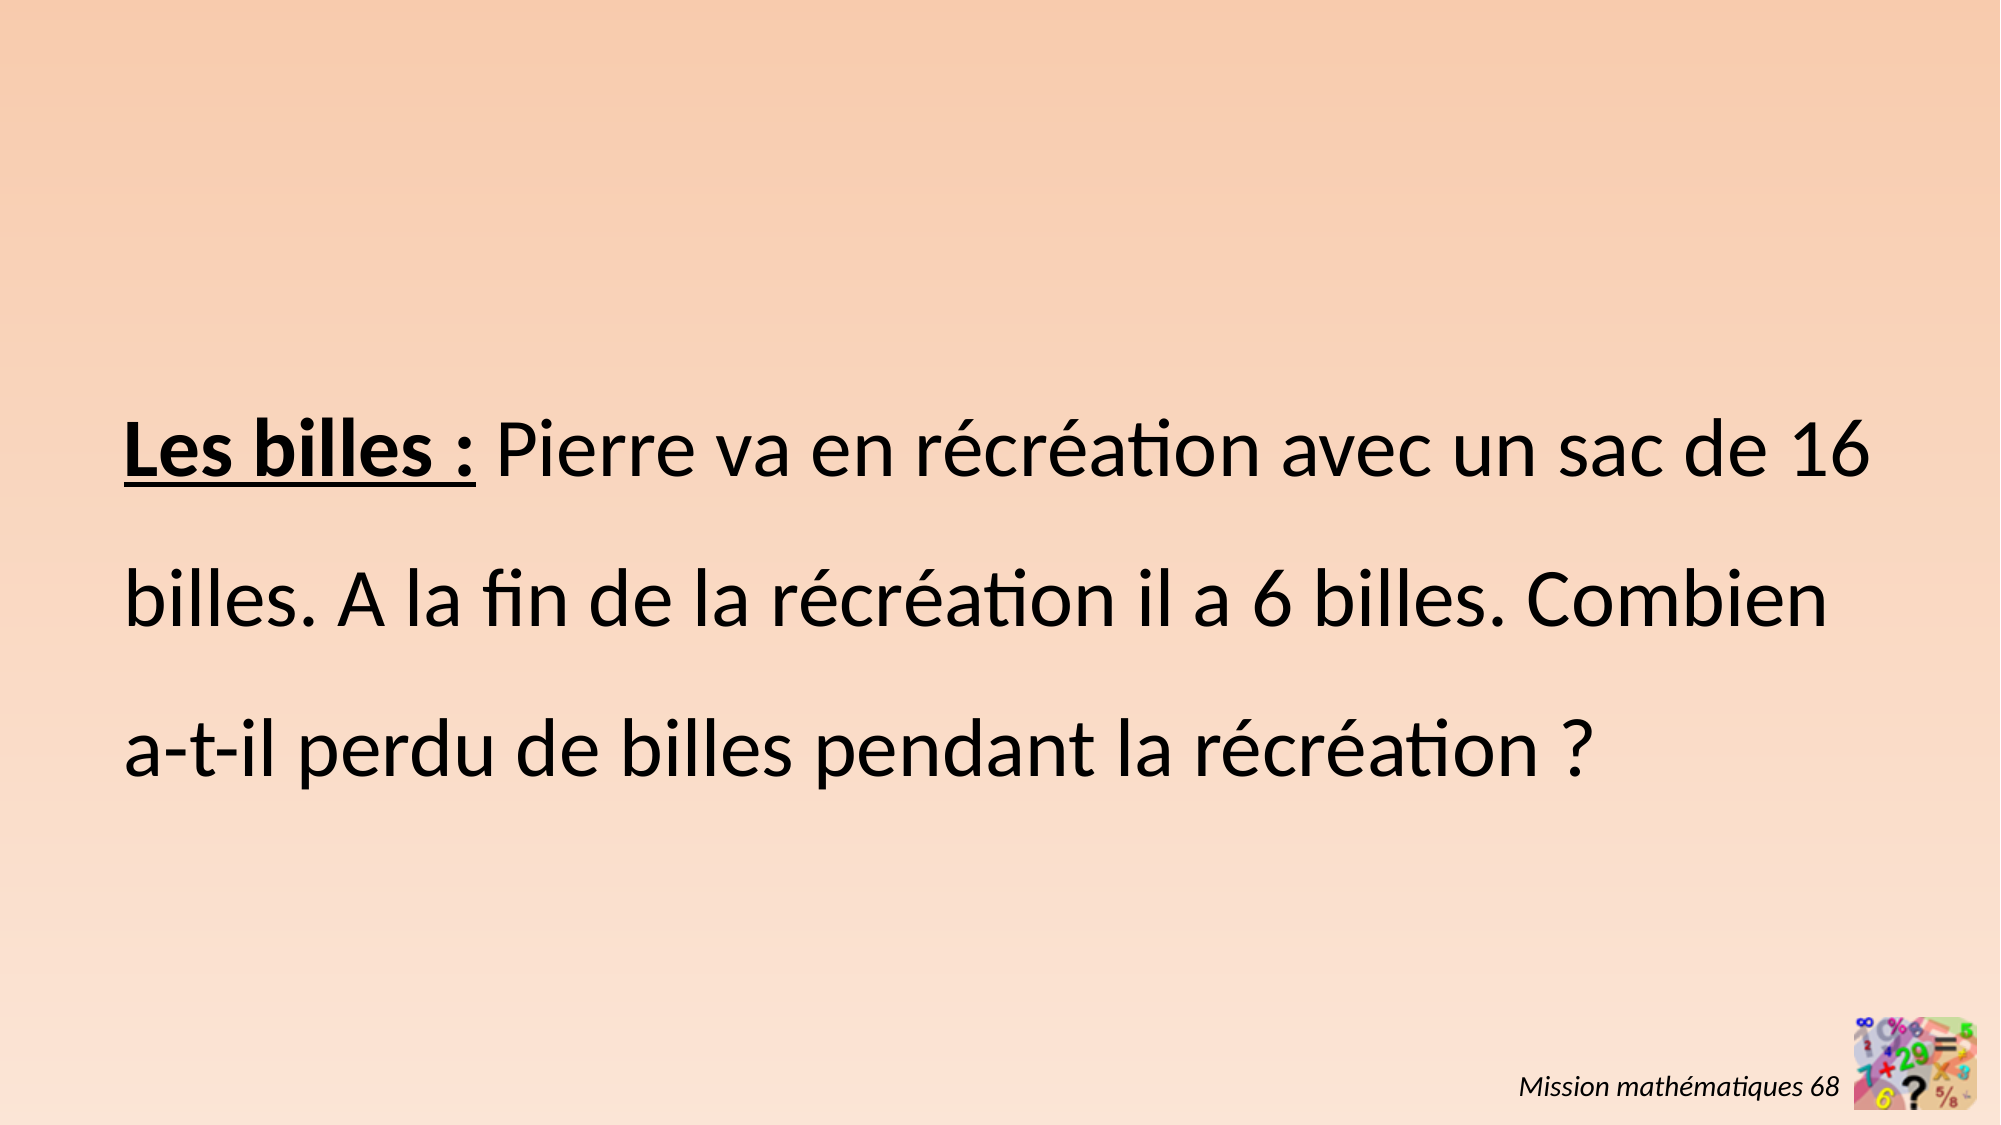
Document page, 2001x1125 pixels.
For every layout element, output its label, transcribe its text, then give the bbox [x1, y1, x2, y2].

text_box Les billes : Pierre va en récréation avec un sac de 16 billes. A la fin de la récréation il a 6 billes. Combien a-t-il perdu de billes pendant la récréation ? [109, 335, 1891, 801]
text_box Mission mathématiques 68 [1501, 1059, 1854, 1110]
picture [1854, 1017, 1977, 1110]
